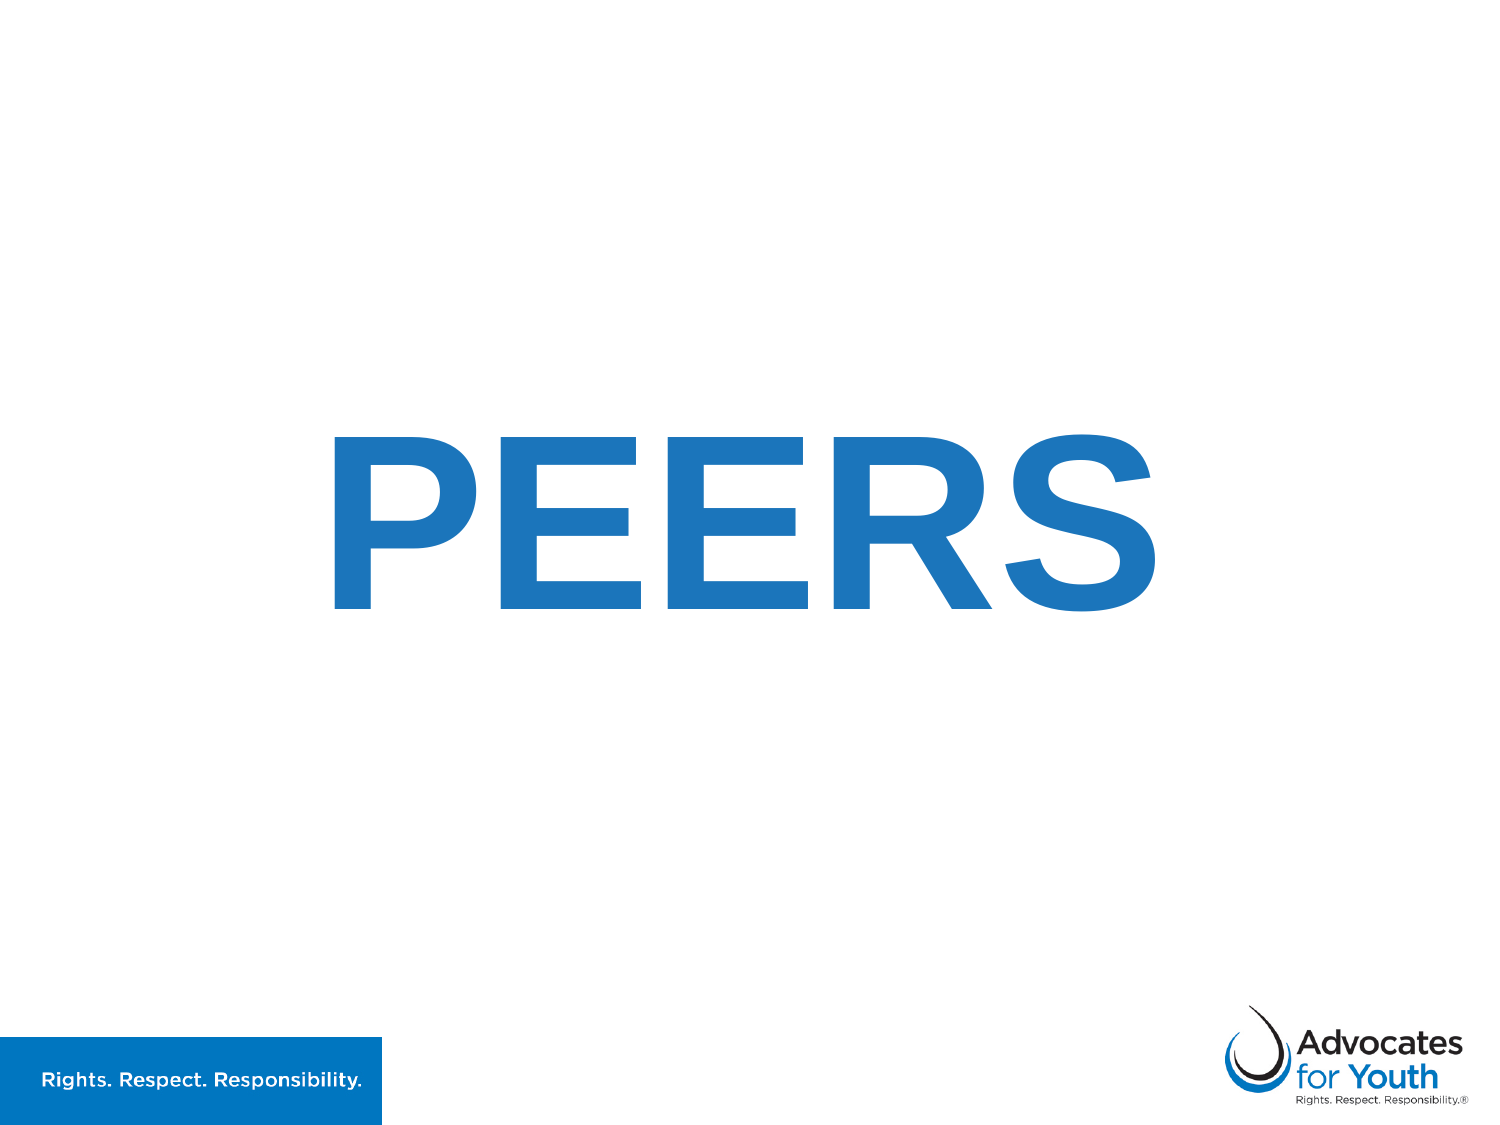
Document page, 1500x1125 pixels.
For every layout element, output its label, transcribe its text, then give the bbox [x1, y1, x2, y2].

picture [1200, 990, 1500, 1125]
list PEERS [256, 352, 1227, 923]
picture [0, 1037, 382, 1125]
